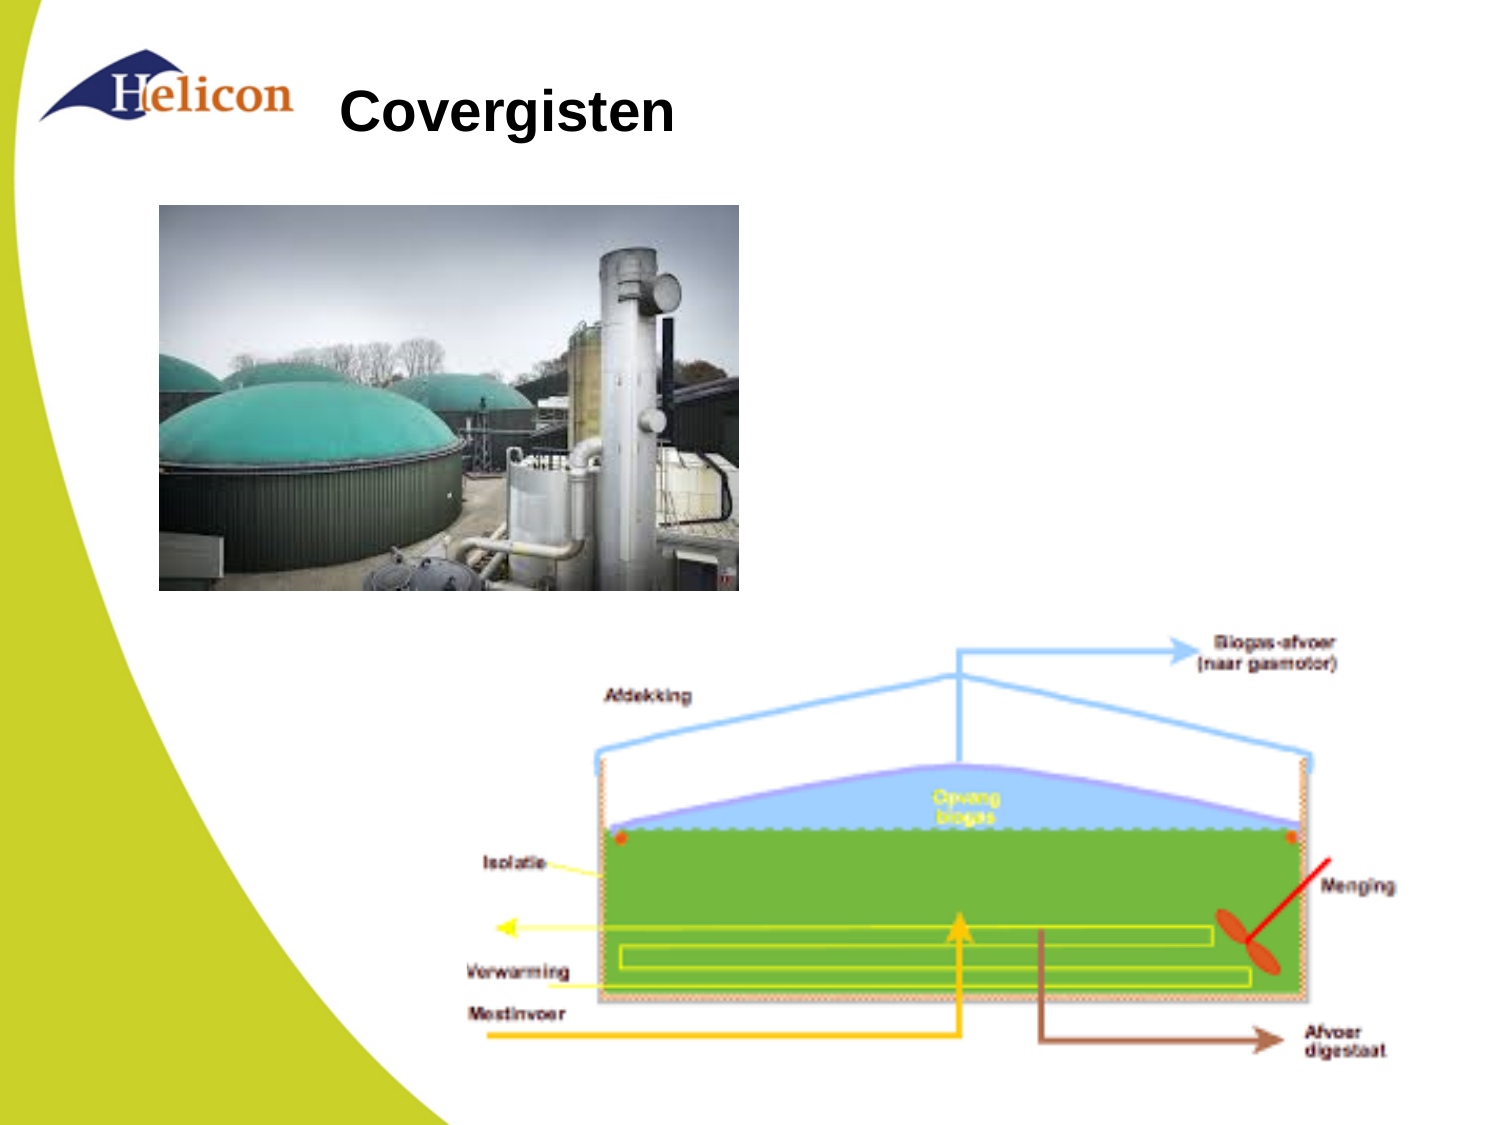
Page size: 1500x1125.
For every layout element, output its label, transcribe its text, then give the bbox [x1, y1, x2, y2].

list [466, 633, 1416, 1071]
title Covergisten [324, 54, 1415, 161]
picture [0, 0, 1500, 1125]
